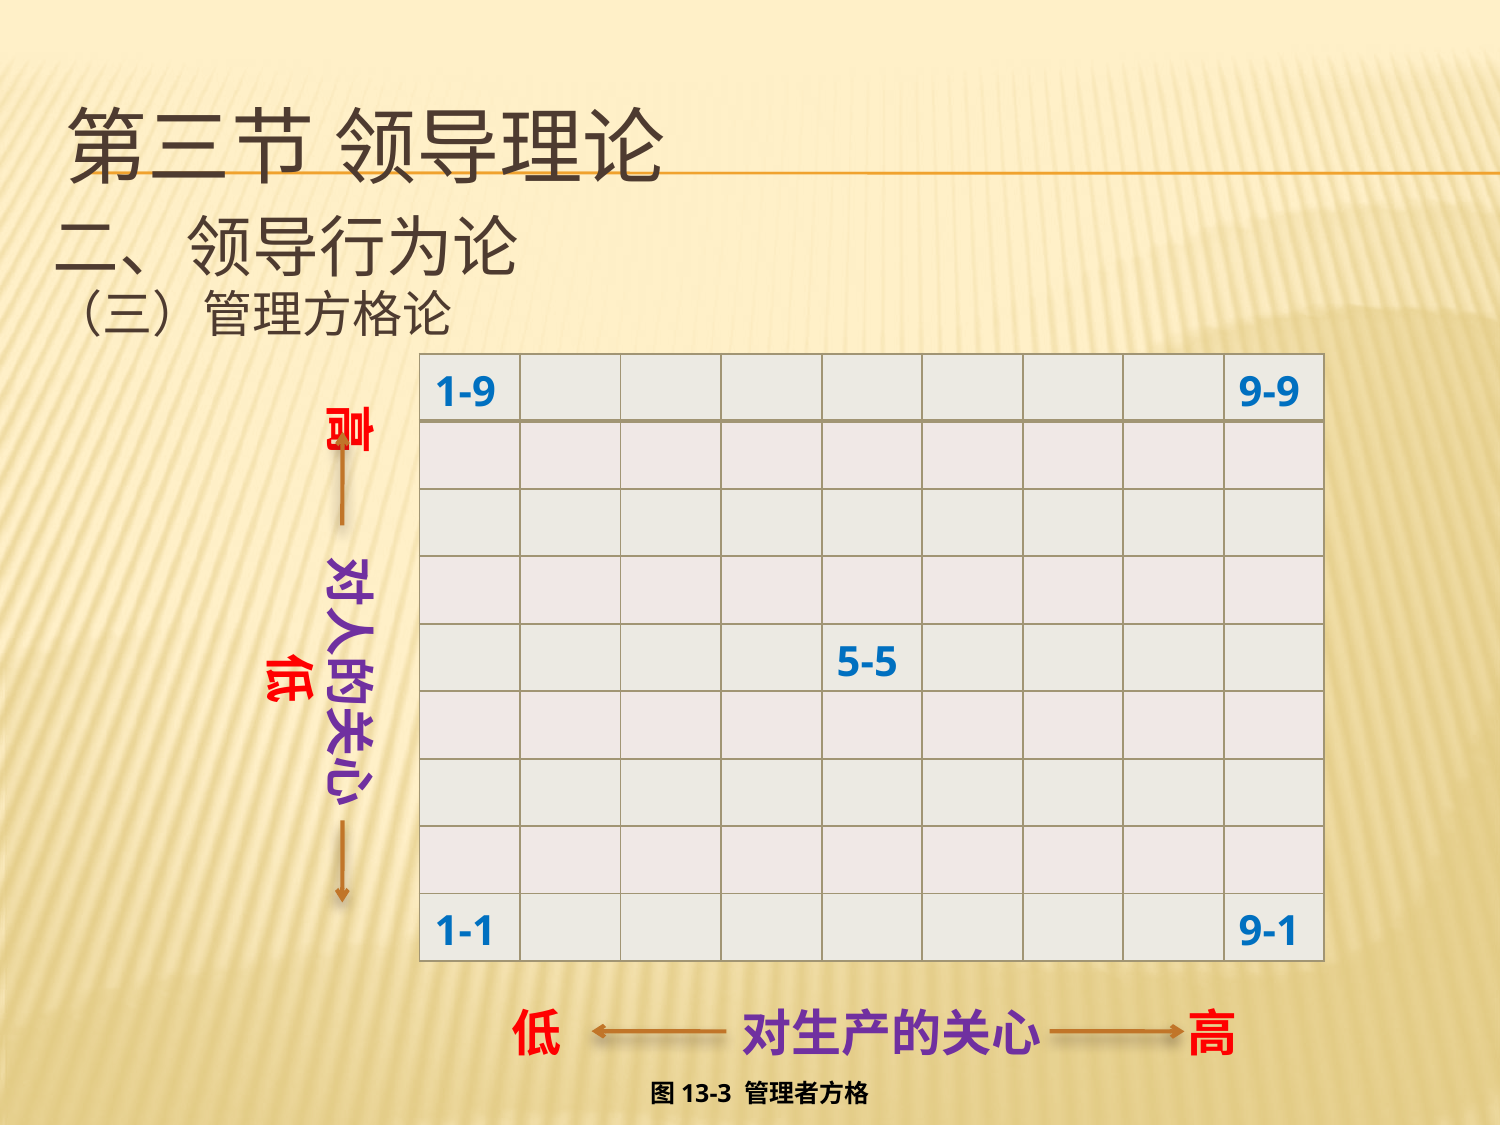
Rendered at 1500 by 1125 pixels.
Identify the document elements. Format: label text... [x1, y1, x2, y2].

table_header [823, 355, 921, 359]
list 二、领导行为论 （三）管理方格论 [37, 212, 1463, 316]
table_header [521, 355, 620, 359]
table_header [621, 355, 720, 359]
table_header [1124, 355, 1223, 359]
title 第三节 领导理论 [50, 75, 1475, 213]
text_box 图13-3 管理者方格 [321, 1088, 1155, 1115]
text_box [298, 360, 1327, 1070]
table_header [1024, 355, 1122, 359]
table_header [923, 355, 1022, 359]
table_header 9-9 [1225, 355, 1323, 360]
table_header [722, 355, 821, 359]
table_header 1-9 [420, 355, 519, 359]
